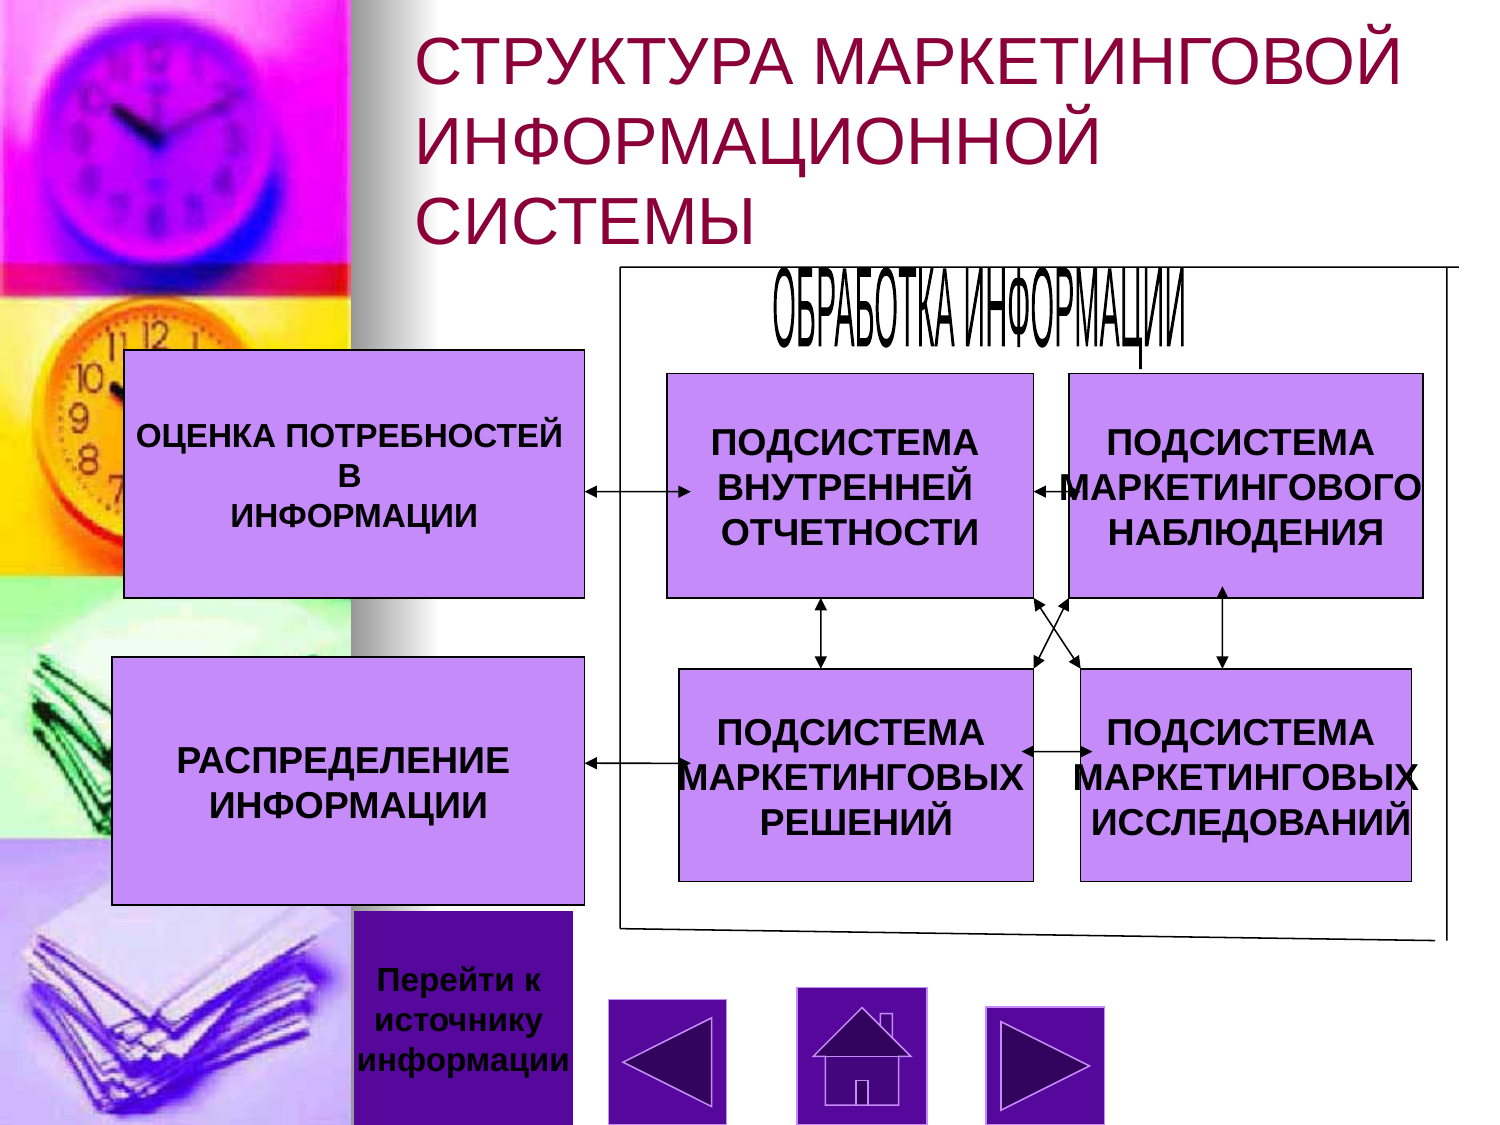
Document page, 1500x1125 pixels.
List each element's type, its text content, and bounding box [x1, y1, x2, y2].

text_box [1054, 629, 1081, 669]
text_box [584, 757, 620, 770]
text_box РАСПРЕДЕЛЕНИЕ ИНФОРМАЦИИ [112, 656, 585, 905]
text_box [1216, 586, 1229, 669]
text_box ОЦЕНКА ПОТРЕБНОСТЕЙ В ИНФОРМАЦИИ [123, 349, 585, 598]
text_box [608, 999, 727, 1125]
text_box [814, 597, 828, 669]
picture [0, 0, 351, 1125]
text_box ПОДСИСТЕМА МАРКЕТИНГОВЫХ РЕШЕНИЙ [679, 668, 1034, 882]
text_box ПОДСИСТЕМА МАРКЕТИНГОВЫХ ИССЛЕДОВАНИЙ [1080, 668, 1412, 882]
text_box ПОДСИСТЕМА МАРКЕТИНГОВОГО НАБЛЮДЕНИЯ [1069, 373, 1424, 598]
text_box [986, 1006, 1105, 1125]
text_box [1033, 485, 1081, 498]
text_box [584, 485, 620, 498]
text_box [1033, 597, 1069, 669]
text_box [797, 987, 927, 1125]
text_box [1033, 597, 1054, 628]
title СТРУКТУРА МАРКЕТИНГОВОЙ ИНФОРМАЦИОННОЙ СИСТЕМЫ [399, 37, 1450, 238]
text_box ПОДСИСТЕМА ВНУТРЕННЕЙ ОТЧЕТНОСТИ [667, 373, 1034, 598]
text_box Перейти к источнику информации [354, 911, 573, 1125]
text_box [621, 485, 691, 498]
text_box [621, 757, 691, 770]
text_box [1021, 745, 1093, 758]
